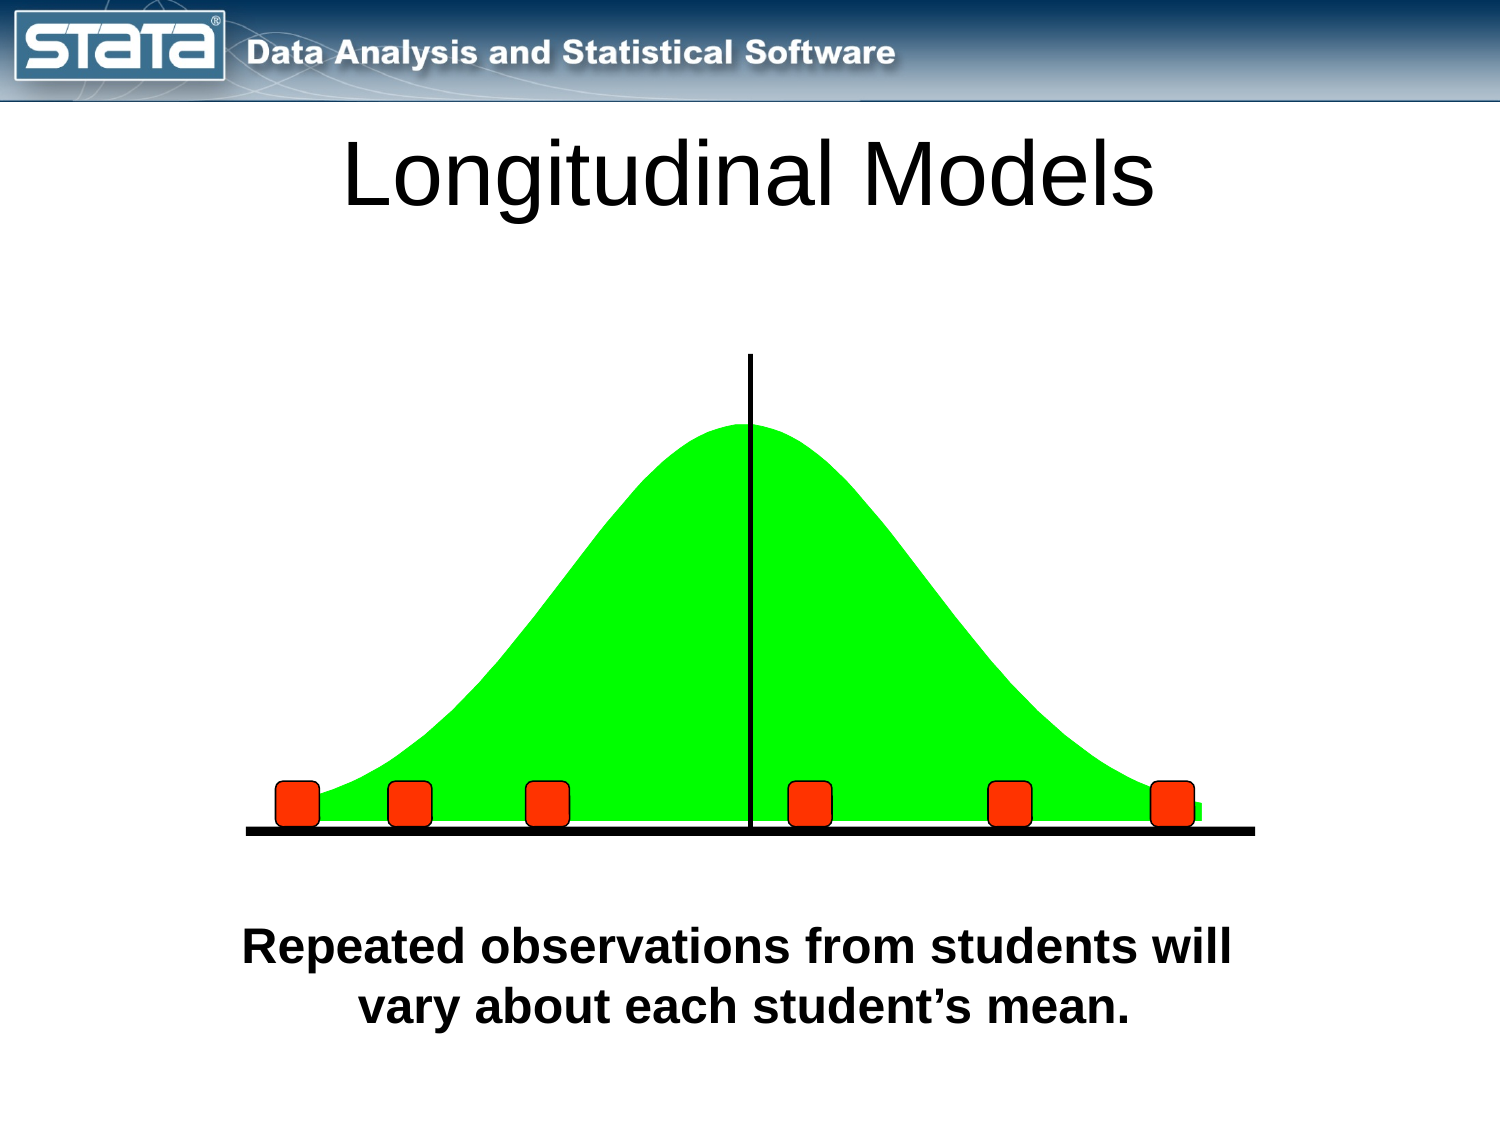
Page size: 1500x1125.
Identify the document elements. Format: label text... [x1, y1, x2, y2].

picture [0, 0, 1500, 102]
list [274, 362, 1215, 833]
title Longitudinal Models [0, 109, 1500, 238]
text_box Repeated observations from students will vary about each student’s mean. [150, 906, 1339, 1041]
